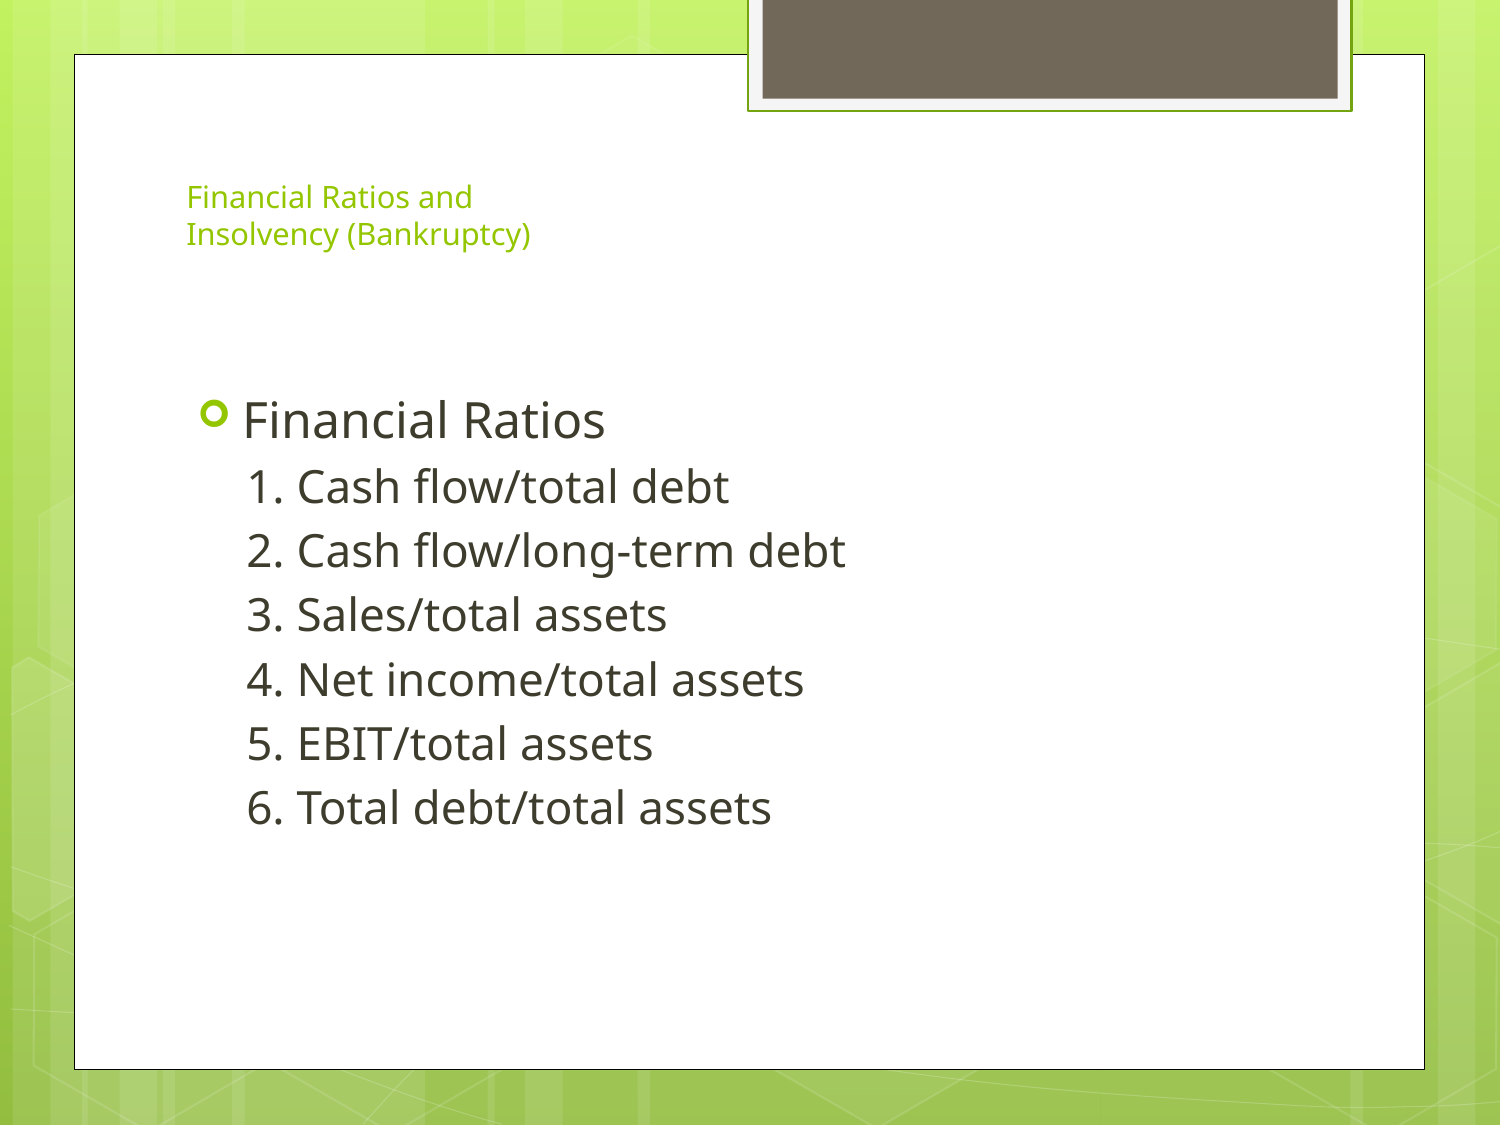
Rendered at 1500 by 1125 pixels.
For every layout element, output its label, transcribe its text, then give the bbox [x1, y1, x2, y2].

list Financial Ratios 1. Cash flow/total debt 2. Cash flow/long-term debt 3. Sales/total assets 4. Net income/total assets 5. EBIT/total assets 6. Total debt/total assets [171, 381, 1283, 957]
title Financial Ratios and Insolvency (Bankruptcy) [171, 168, 1324, 259]
